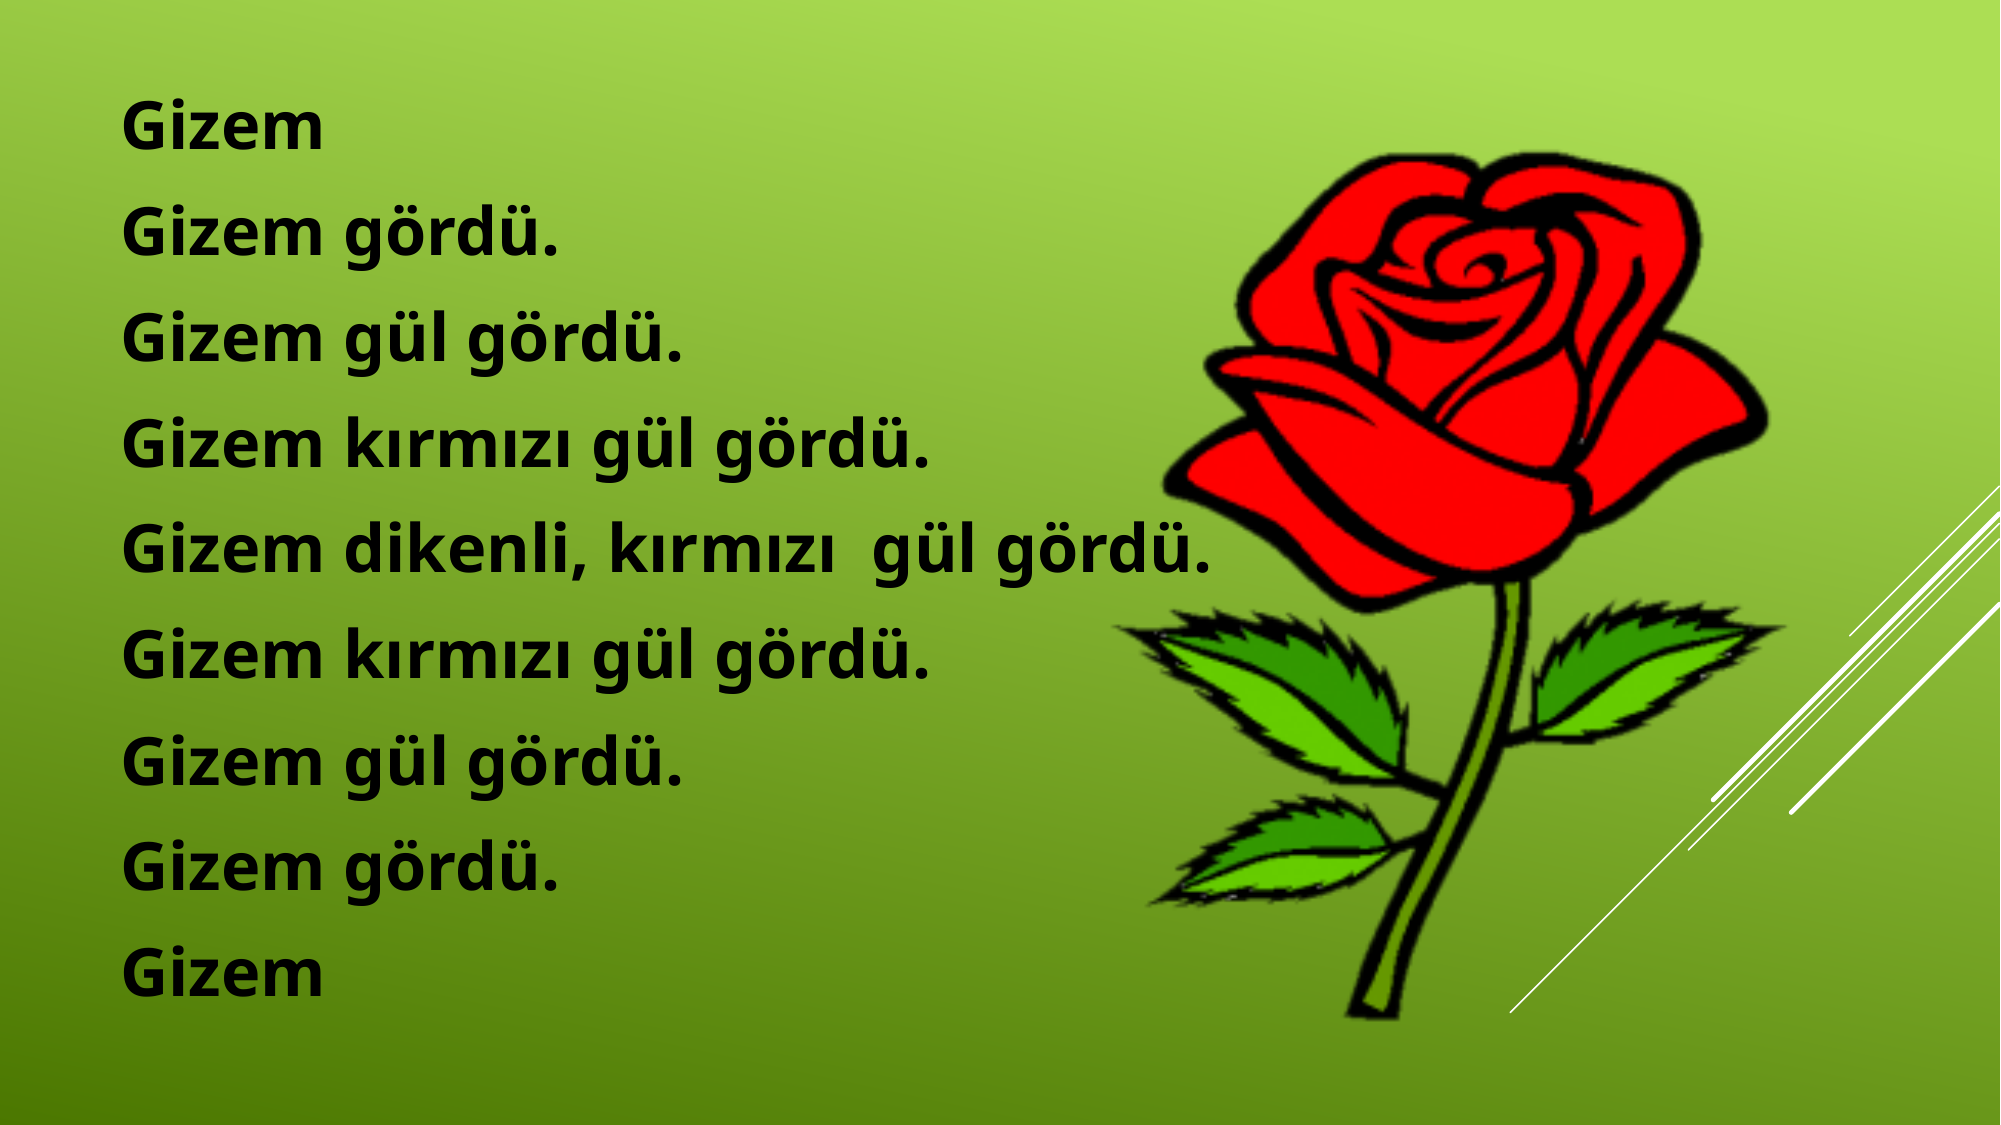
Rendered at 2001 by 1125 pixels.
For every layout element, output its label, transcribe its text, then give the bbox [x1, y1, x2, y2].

list Gizem Gizem gördü. Gizem gül gördü. Gizem kırmızı gül gördü. Gizem dikenli, kırmızı gül gördü. Gizem kırmızı gül gördü. Gizem gül gördü. Gizem gördü. Gizem [105, 75, 1506, 1125]
picture [1011, 114, 1914, 1035]
